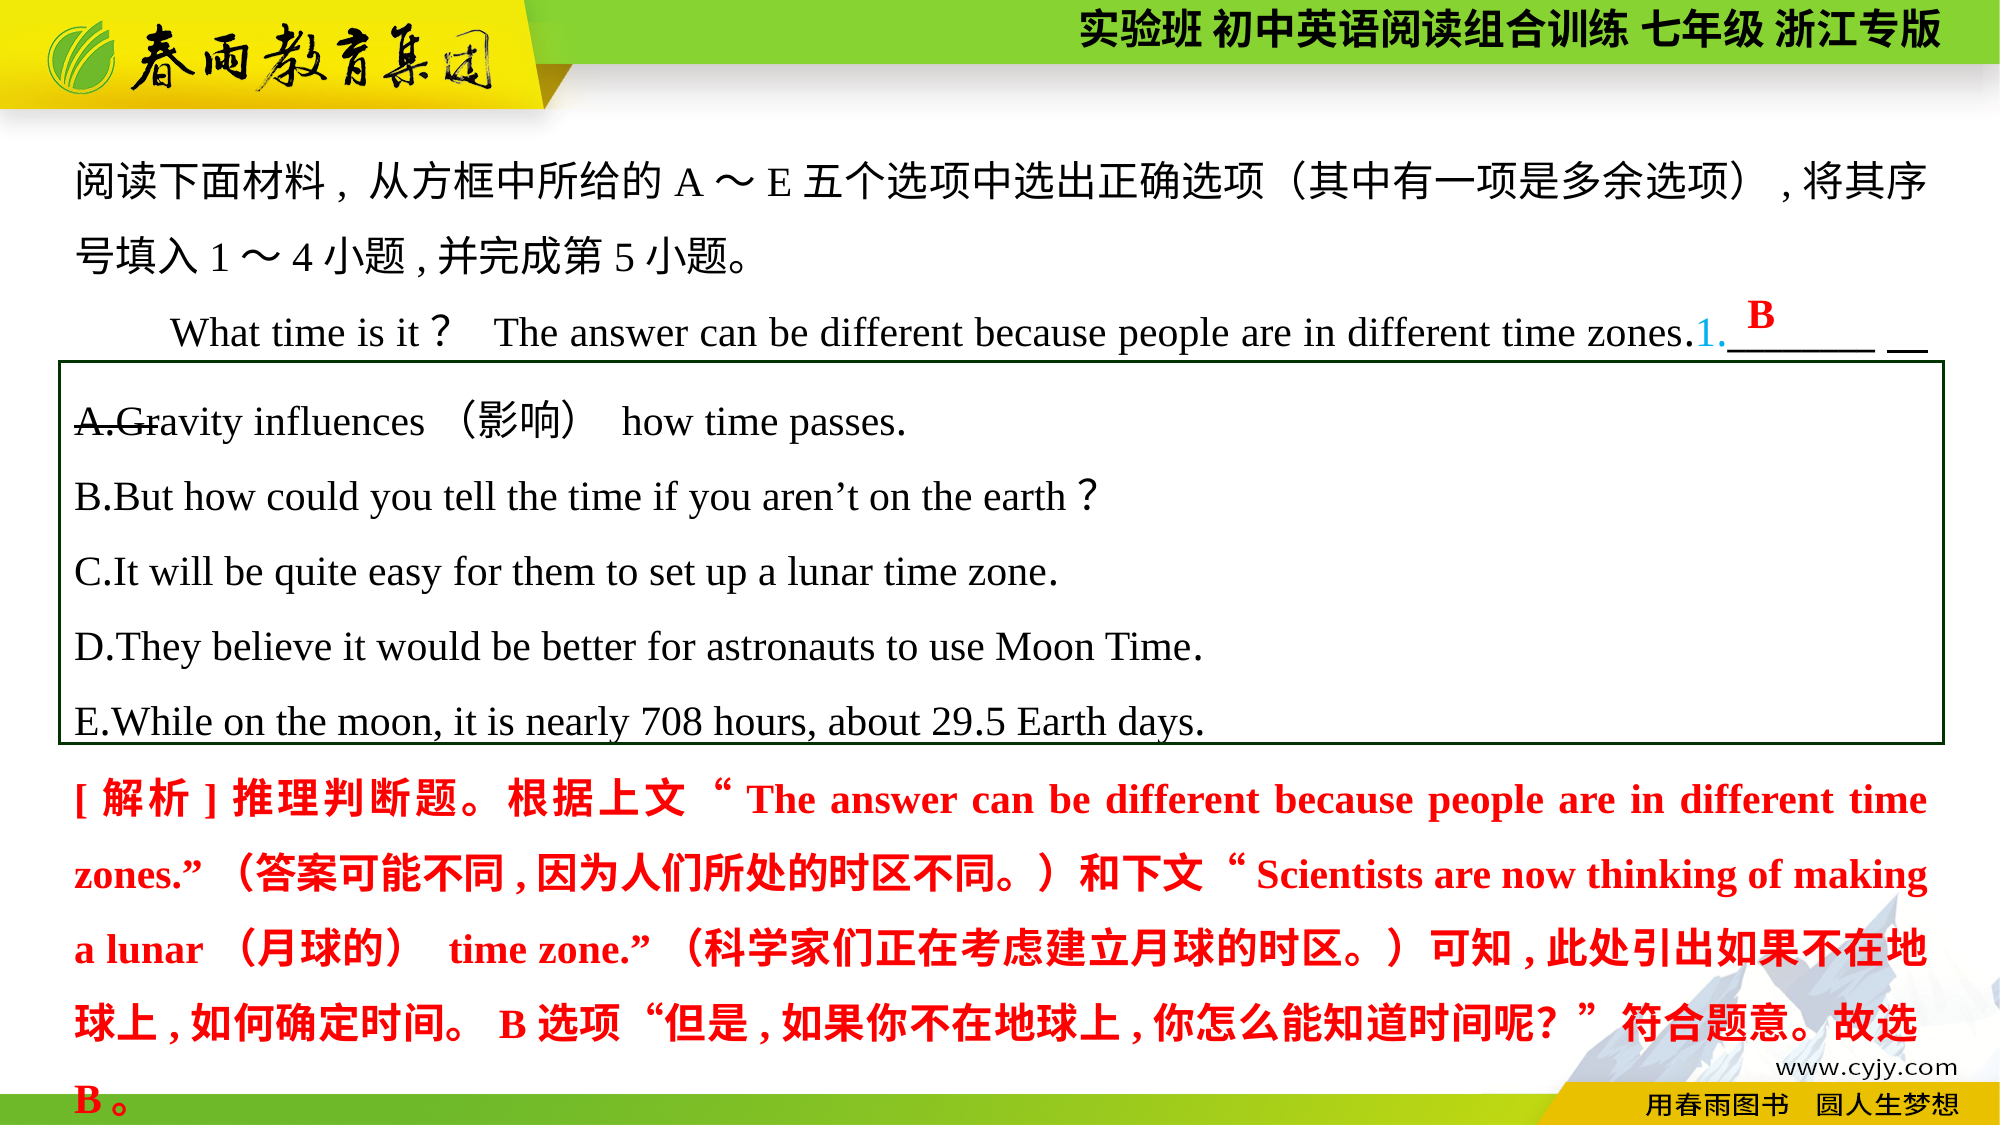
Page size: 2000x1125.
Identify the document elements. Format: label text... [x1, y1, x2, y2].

text_box [解析]推理判断题。根据上文“The answer can be different because people are in different time zones.”（答案可能不同,因为人们所处的时区不同。）和下文“Scientists are now thinking of making a lunar（月球的） time zone.”（科学家们正在考虑建立月球的时区。）可知,此处引出如果不在地球上,如何确定时间。B选项“但是,如果你不在地球上,你怎么能知道时间呢？”符合题意。故选B。 [59, 739, 1944, 1125]
list 阅读下面材料, 从方框中所给的A～E五个选项中选出正确选项（其中有一项是多余选项）,将其序号填入1～4小题,并完成第5小题。 What time is it？ The answer can be different because people are in different time zones.1.________ [59, 122, 1944, 361]
picture [0, 0, 2000, 1125]
text_box B [1732, 279, 1791, 345]
text_box [59, 361, 1944, 739]
